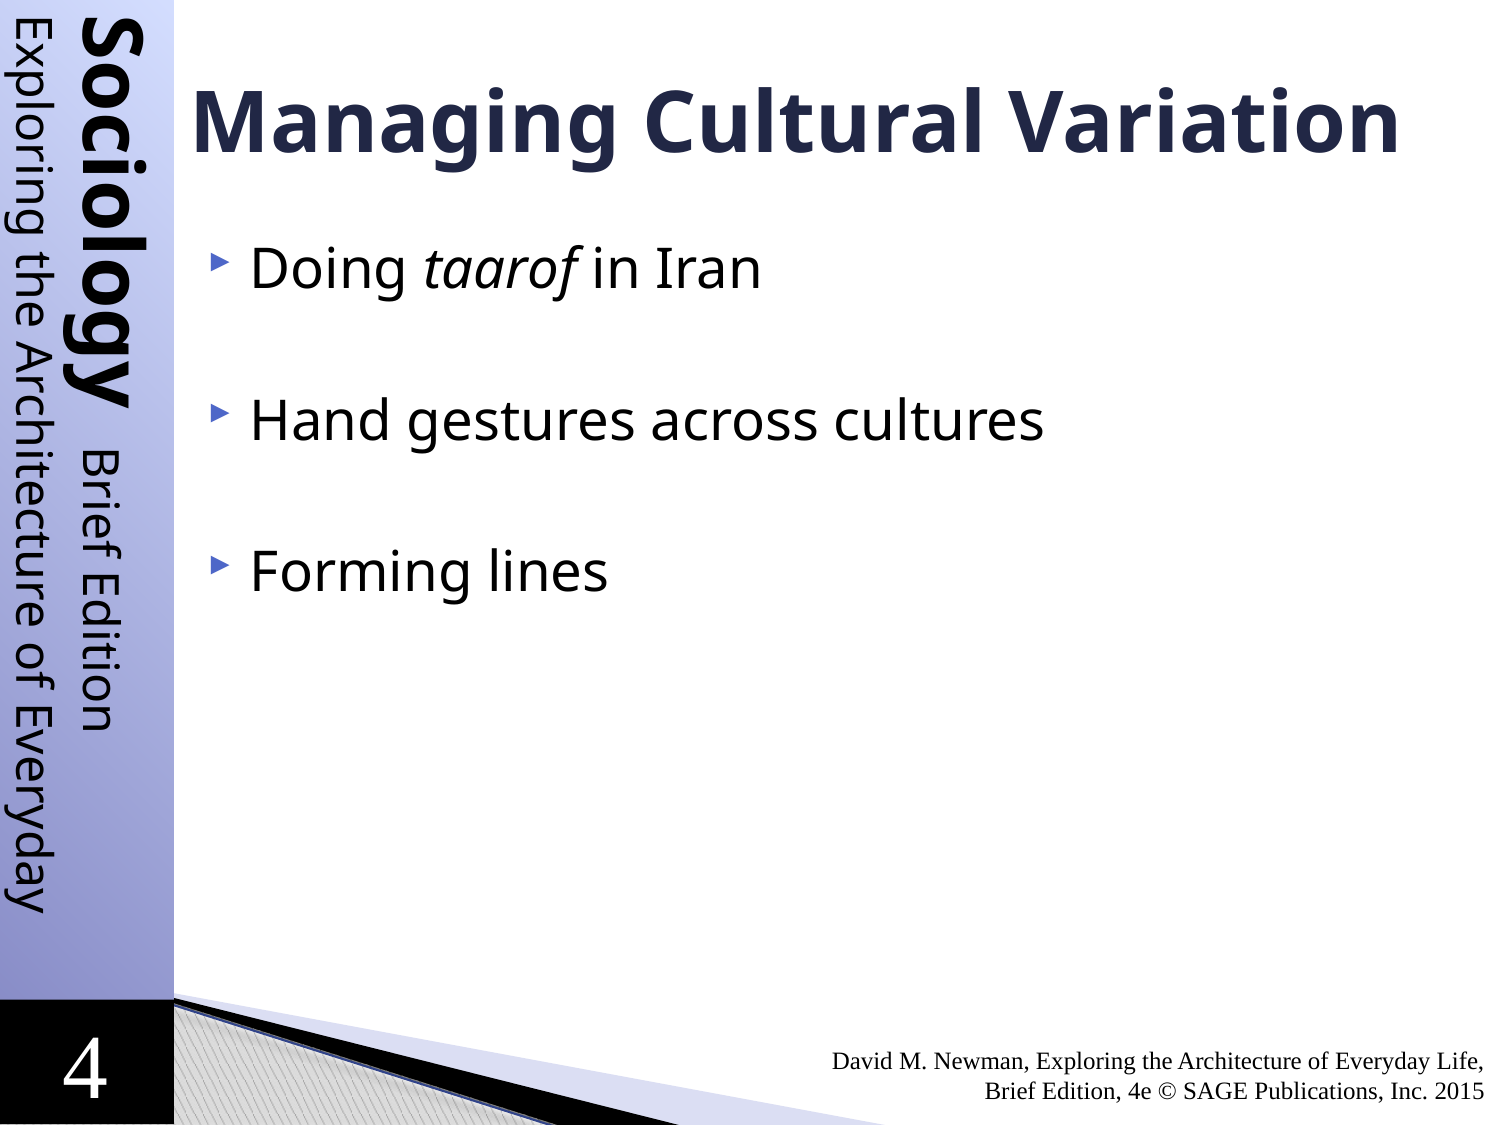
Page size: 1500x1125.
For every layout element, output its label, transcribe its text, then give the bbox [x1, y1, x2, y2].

list Doing taarof in Iran Hand gestures across cultures Forming lines [174, 224, 1363, 968]
title Managing Cultural Variation [174, 24, 1500, 213]
picture [174, 1003, 558, 1125]
footer David M. Newman, Exploring the Architecture of Everyday Life, Brief Edition, 4e © SAGE Publications, Inc. 2015 [802, 1037, 1500, 1098]
